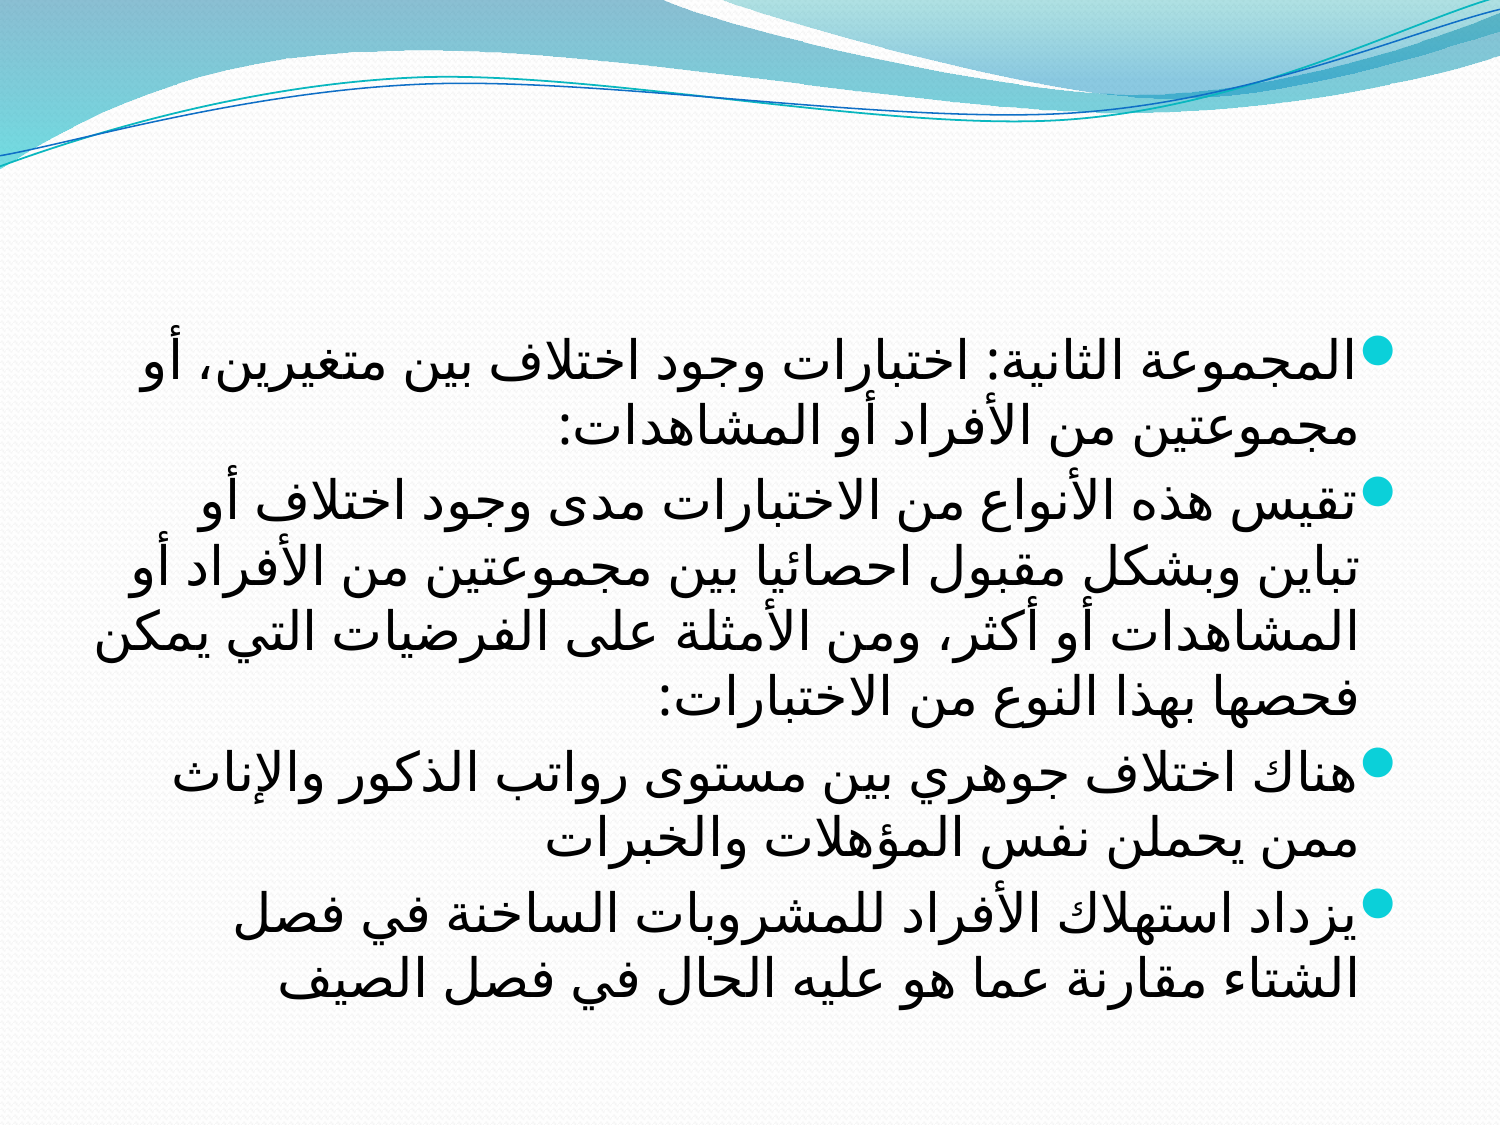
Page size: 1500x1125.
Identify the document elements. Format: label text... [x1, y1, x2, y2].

list المجموعة الثانية: اختبارات وجود اختلاف بين متغيرين، أو مجموعتين من الأفراد أو المشاهدات: تقيس هذه الأنواع من الاختبارات مدى وجود اختلاف أو تباين وبشكل مقبول احصائيا بين مجموعتين من الأفراد أو المشاهدات أو أكثر، ومن الأمثلة على الفرضيات التي يمكن فحصها بهذا النوع من الاختبارات: هناك اختلاف جوهري بين مستوى رواتب الذكور والإناث ممن يحملن نفس المؤهلات والخبرات يزداد استهلاك الأفراد للمشروبات الساخنة في فصل الشتاء مقارنة عما هو عليه الحال في فصل الصيف [75, 317, 1425, 1038]
